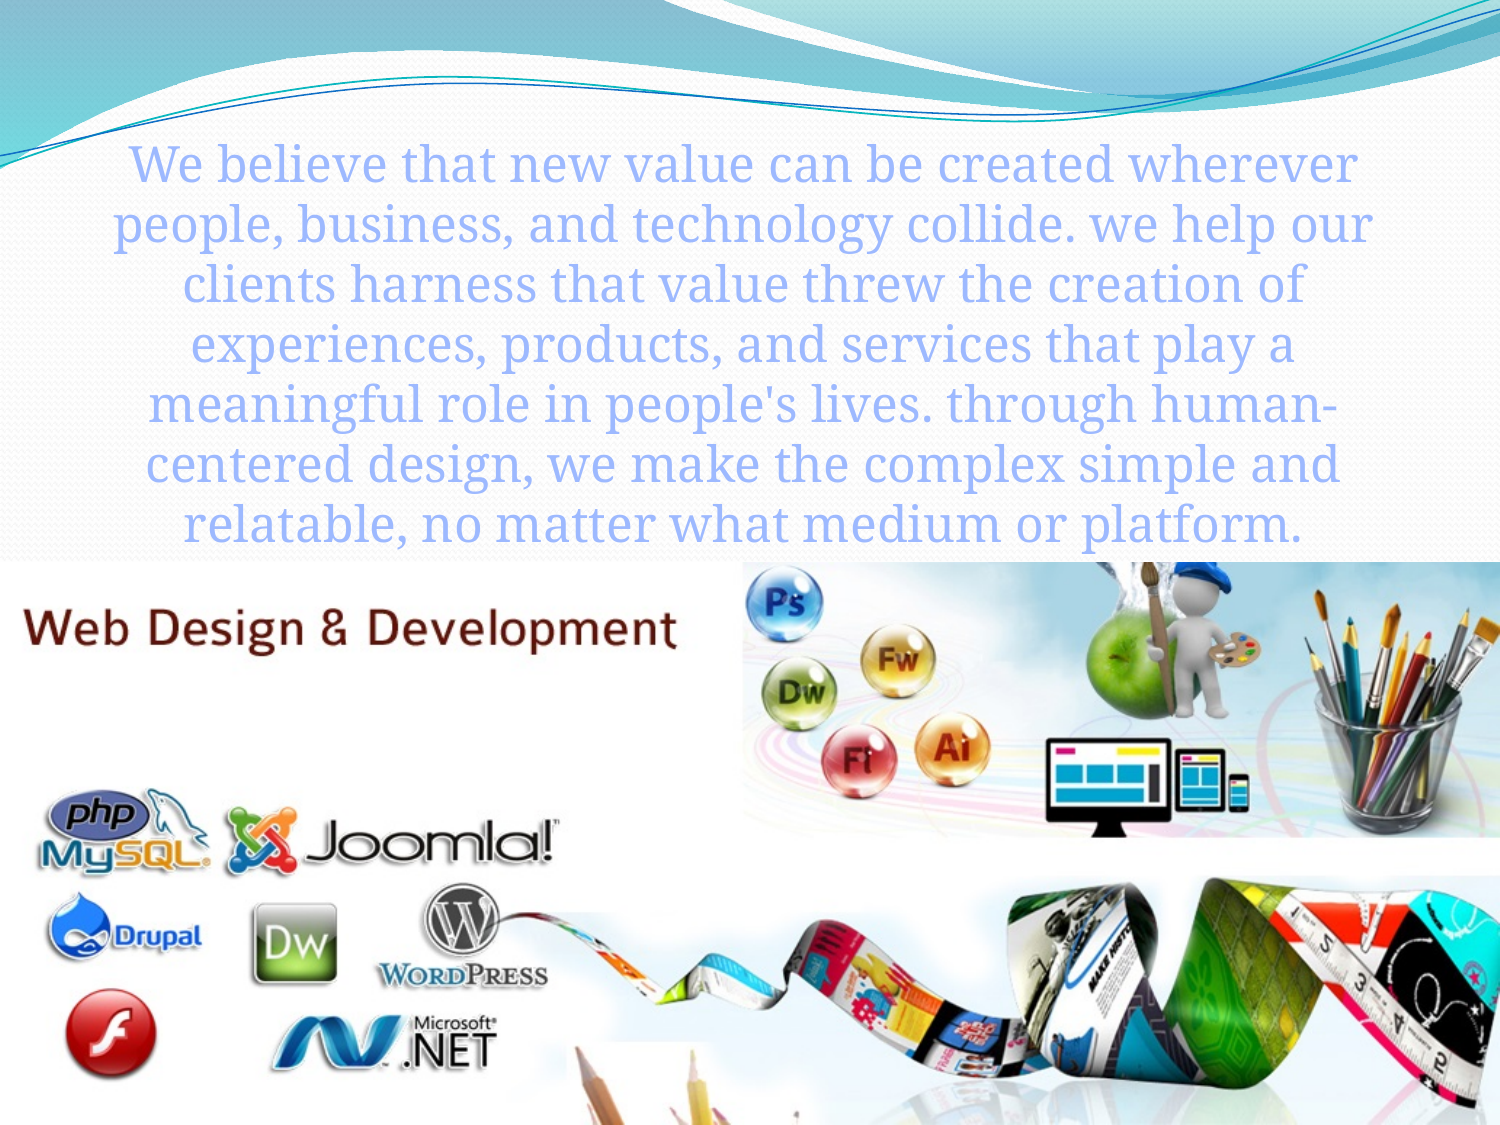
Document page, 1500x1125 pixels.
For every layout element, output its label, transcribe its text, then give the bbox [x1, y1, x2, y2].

picture [0, 562, 1500, 1125]
text_box We believe that new value can be created wherever people, business, and technology collide. we help our clients harness that value threw the creation of experiences, products, and services that play a meaningful role in people's lives. through human-centered design, we make the complex simple and relatable, no matter what medium or platform. [87, 124, 1400, 560]
